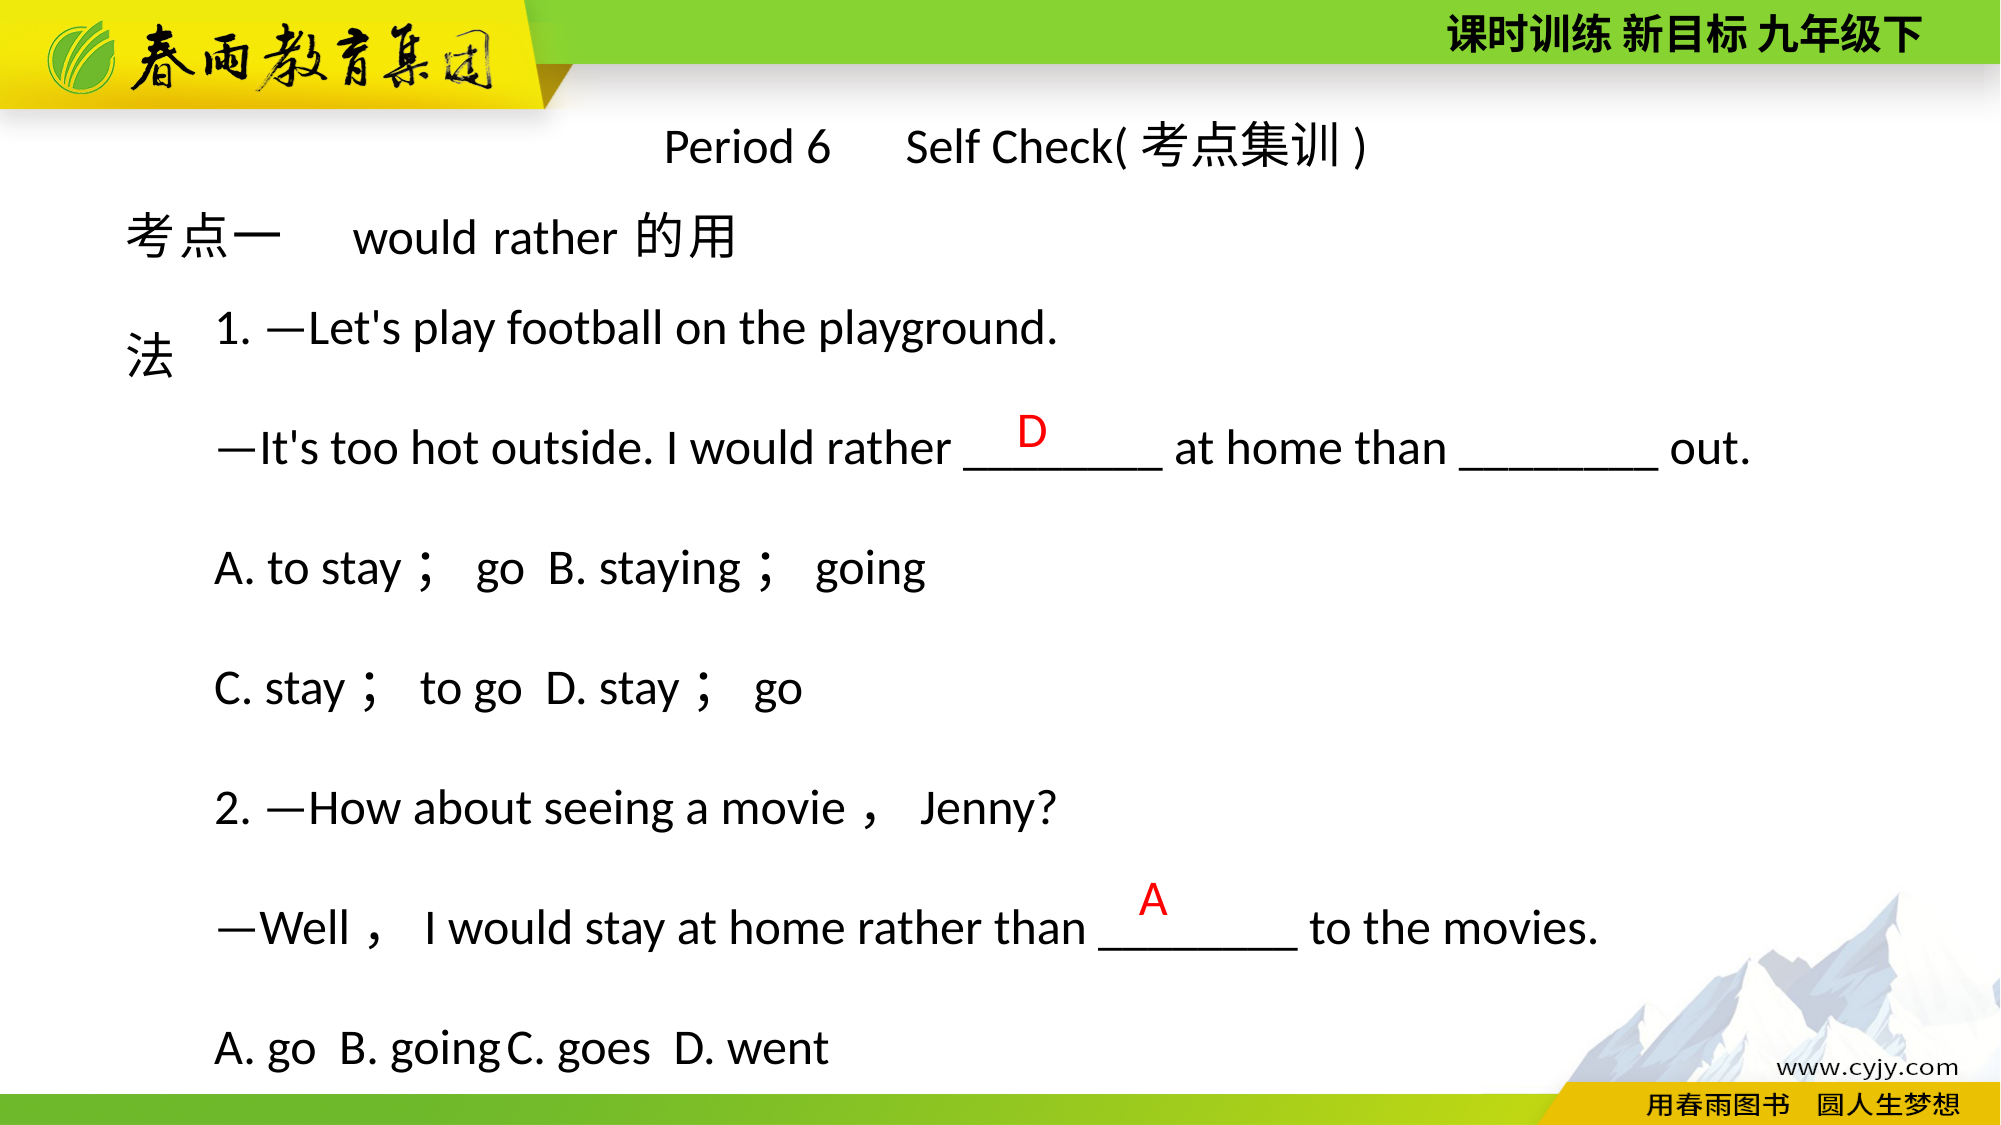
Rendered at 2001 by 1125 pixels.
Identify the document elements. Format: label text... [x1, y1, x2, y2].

text_box A [1124, 858, 1183, 933]
text_box 1. —Let's play football on the playground. —It's too hot outside. I would rather ________ at home than ________ out. A. to stay；go B. staying；going C. stay；to go D. stay；go 2. —How about seeing a movie，Jenny? —Well，I would stay at home rather than ________ to the movies. A. go B. going C. goes D. went [199, 227, 1866, 1082]
text_box 考点一 would rather的用法 [110, 137, 753, 273]
text_box D [1002, 390, 1063, 466]
picture [0, 0, 2001, 1125]
text_box Period 6 Self Check(考点集训) [649, 45, 1383, 181]
